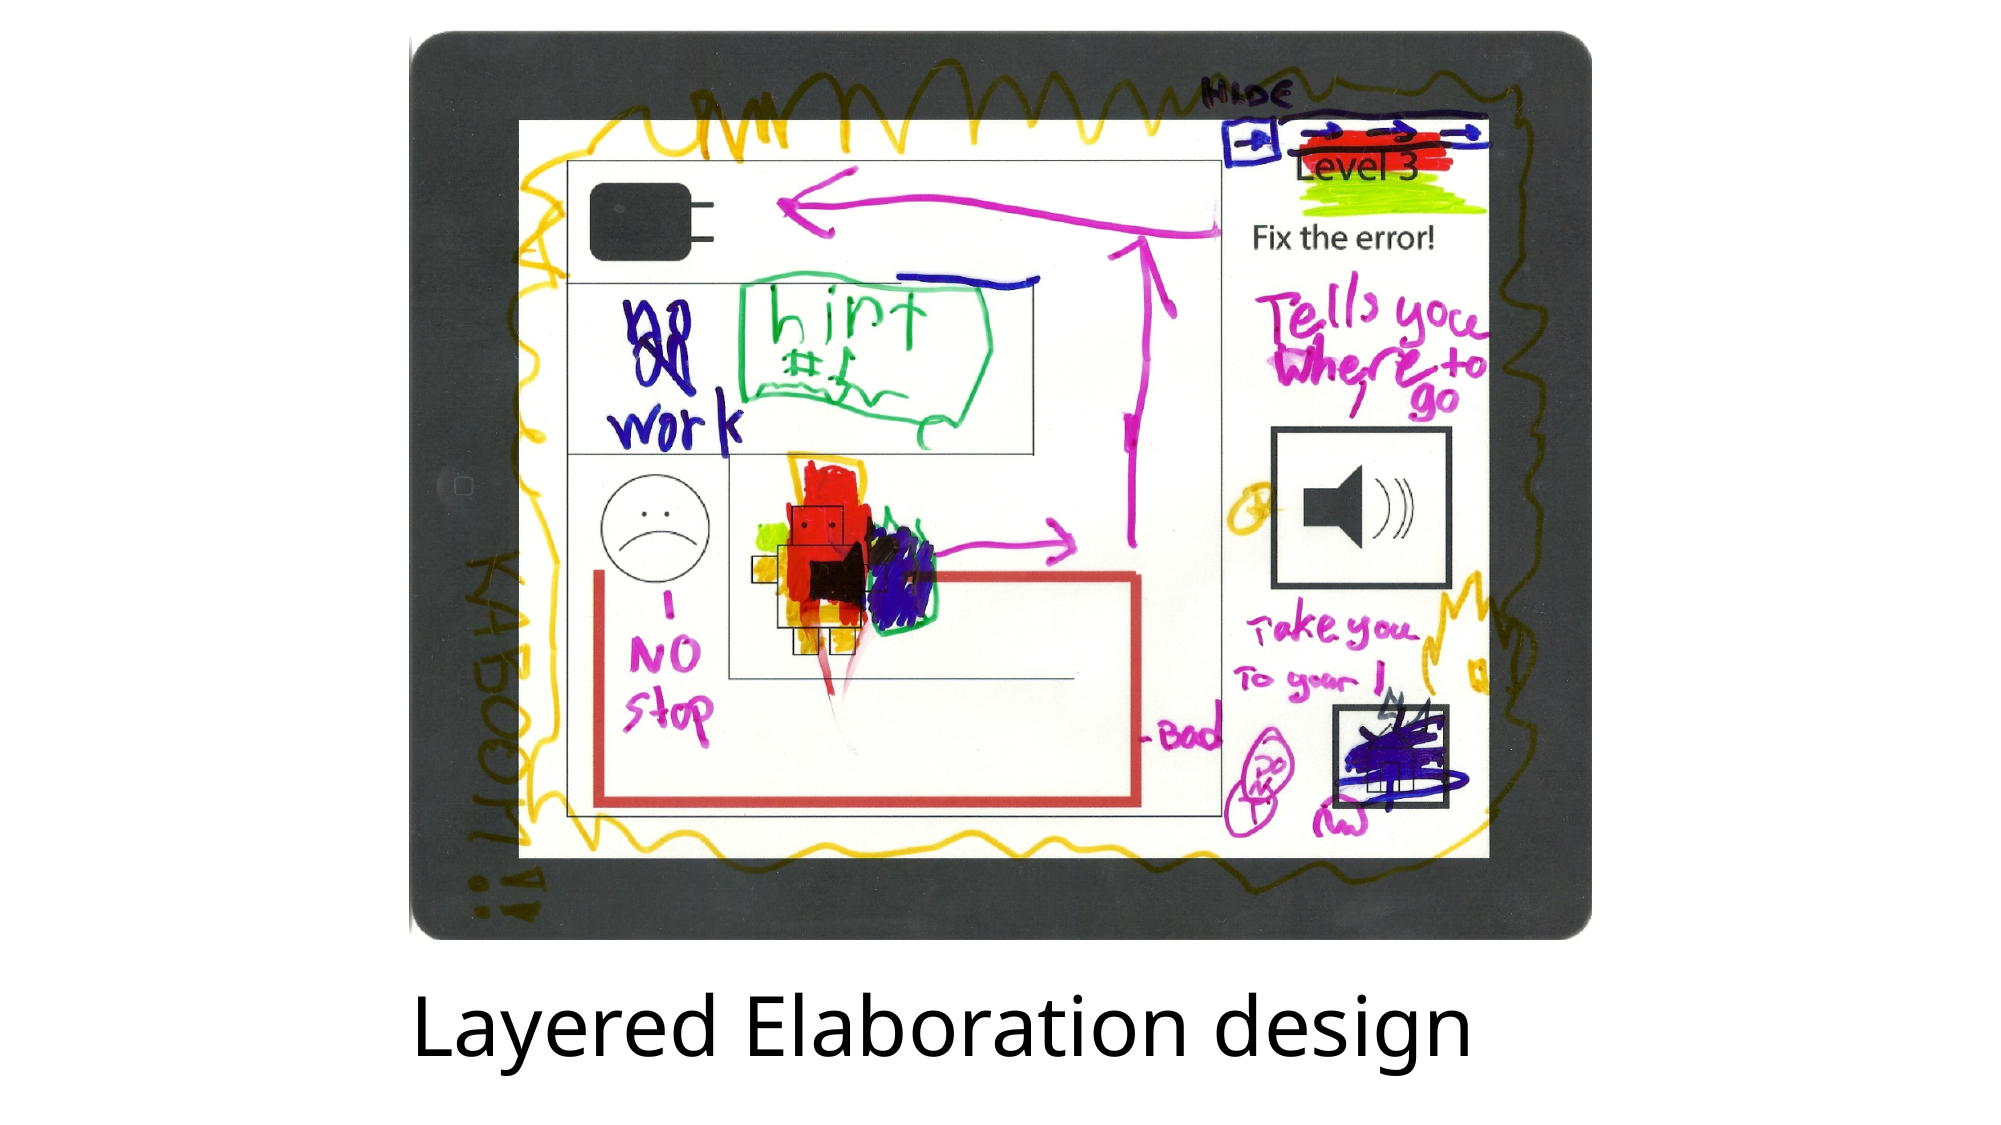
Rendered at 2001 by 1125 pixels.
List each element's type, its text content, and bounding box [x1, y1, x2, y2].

text_box Layered Elaboration design [395, 976, 1605, 1090]
picture [410, 0, 1592, 1078]
